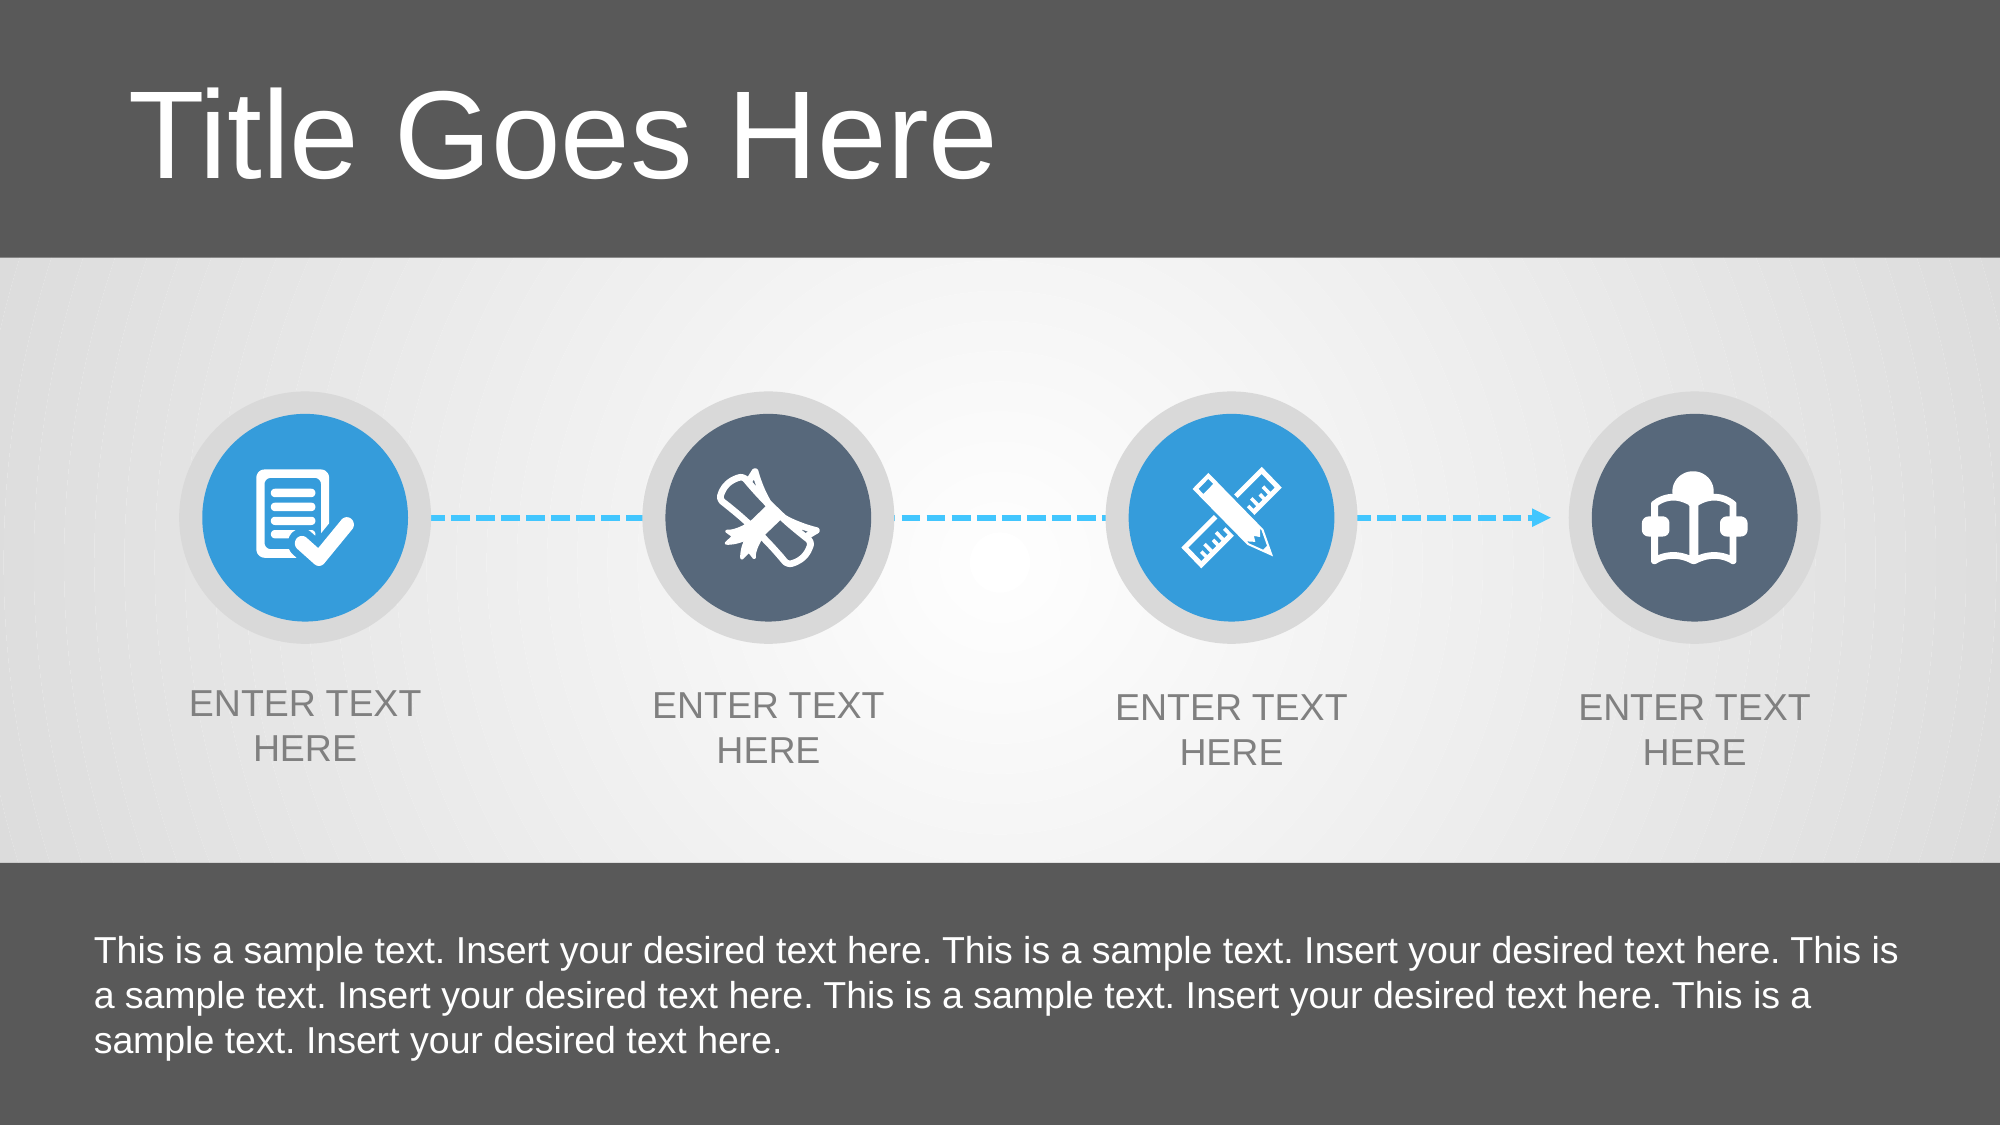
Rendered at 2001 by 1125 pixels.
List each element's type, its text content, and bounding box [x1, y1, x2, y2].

text_box Enter Text Here [173, 671, 437, 777]
text_box Enter Text Here [1100, 676, 1363, 781]
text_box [0, 0, 2000, 258]
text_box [1105, 391, 1358, 644]
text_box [642, 391, 895, 644]
text_box Enter Text Here [637, 673, 900, 779]
text_box This is a sample text. Insert your desired text here. This is a sample text. Insert your desired text here. This is a sample text. Insert your desired text here. This is a sample text. Insert your desired text here. This is a sample text. Insert your desired text here. [78, 918, 1922, 1068]
text_box Enter Text Here [1563, 676, 1826, 781]
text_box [179, 391, 432, 644]
text_box [0, 862, 2000, 1125]
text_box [1568, 391, 1821, 644]
